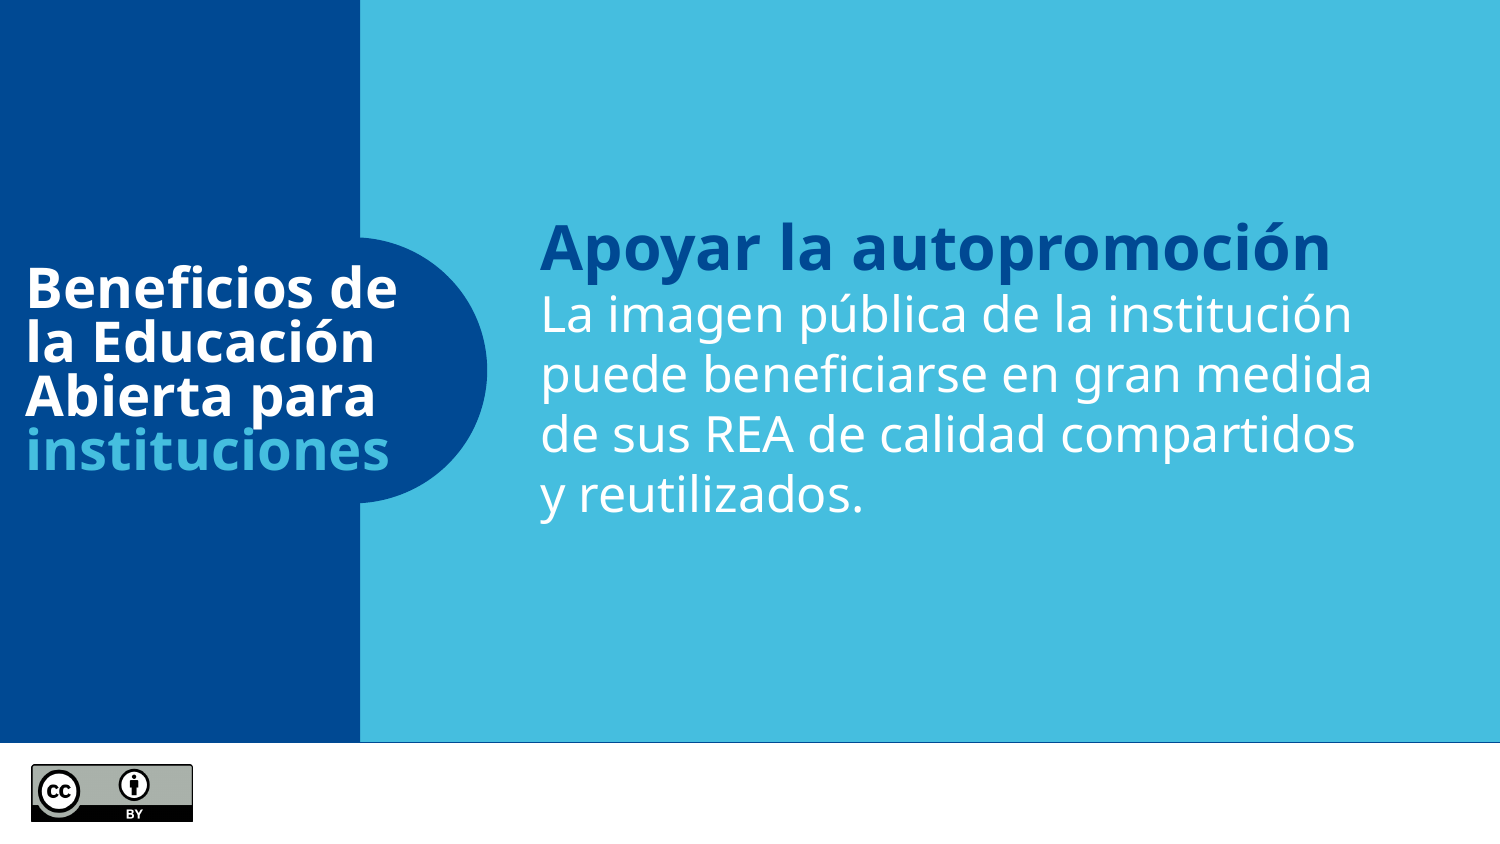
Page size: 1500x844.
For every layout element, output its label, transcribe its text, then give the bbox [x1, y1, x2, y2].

text_box [295, 237, 410, 250]
text_box Beneficios de la Educación Abierta para instituciones [10, 250, 425, 497]
text_box [0, 0, 361, 742]
picture [31, 764, 193, 822]
text_box [0, 750, 1500, 844]
text_box [311, 497, 394, 504]
text_box Apoyar la autopromoción La imagen pública de la institución puede beneficiarse en gran medida de sus REA de calidad compartidos y reutilizados. [525, 192, 1394, 538]
text_box [425, 258, 488, 483]
